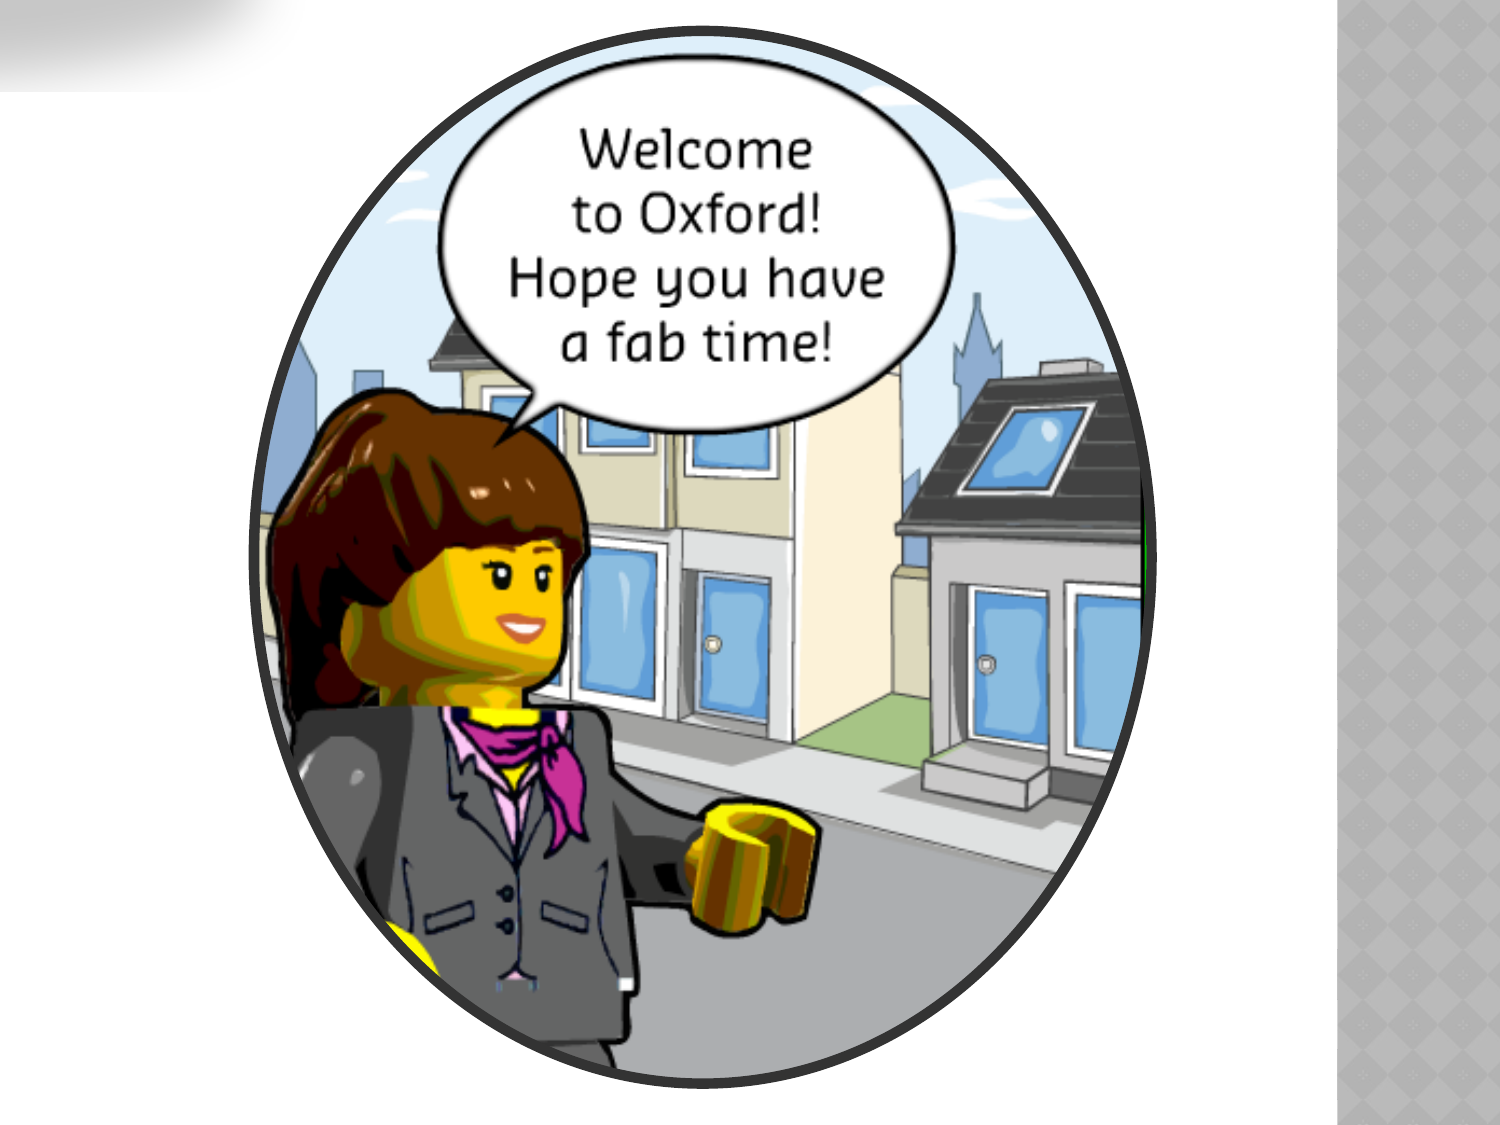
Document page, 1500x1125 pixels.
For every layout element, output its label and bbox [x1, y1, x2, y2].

picture [253, 30, 1152, 1084]
